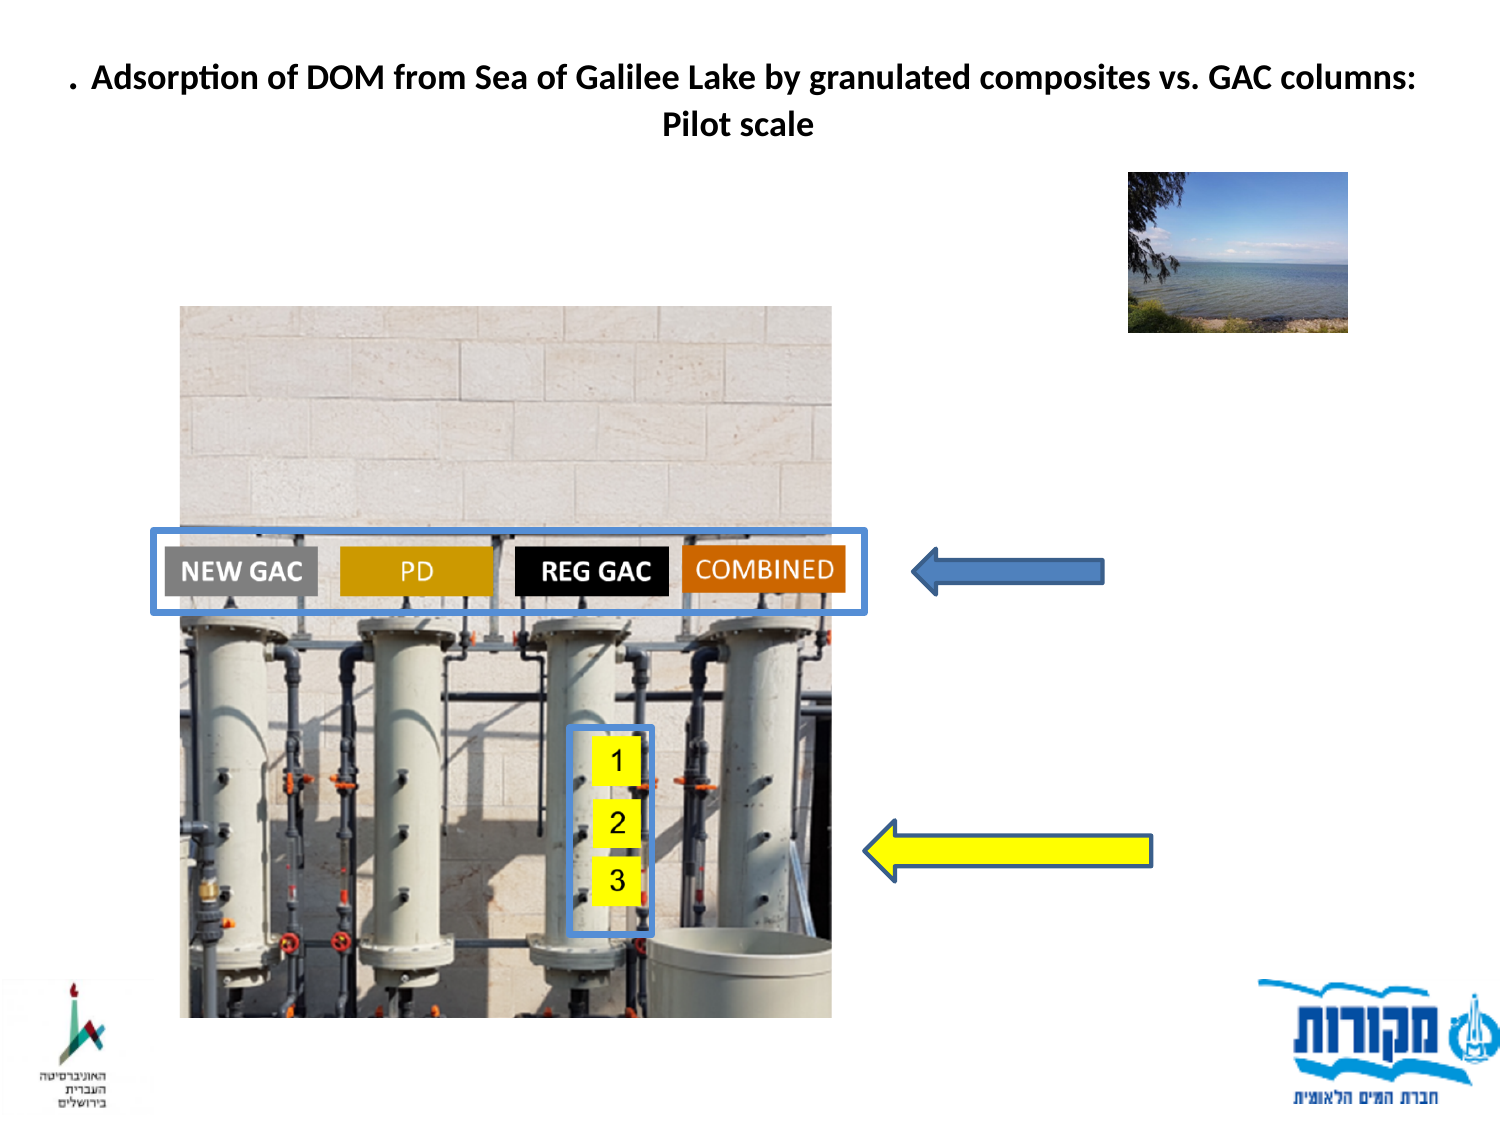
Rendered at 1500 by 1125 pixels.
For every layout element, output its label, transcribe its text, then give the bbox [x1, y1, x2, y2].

picture [1, 979, 154, 1115]
title . Adsorption of DOM from Sea of Galilee Lake by granulated composites vs. GAC columns: Pilot scale [17, 30, 1468, 219]
text_box [910, 546, 1105, 597]
picture [1257, 979, 1500, 1105]
text_box [862, 818, 1154, 884]
picture [1127, 172, 1348, 333]
text_box [857, 528, 866, 615]
text_box [151, 528, 155, 615]
picture [160, 306, 853, 1018]
